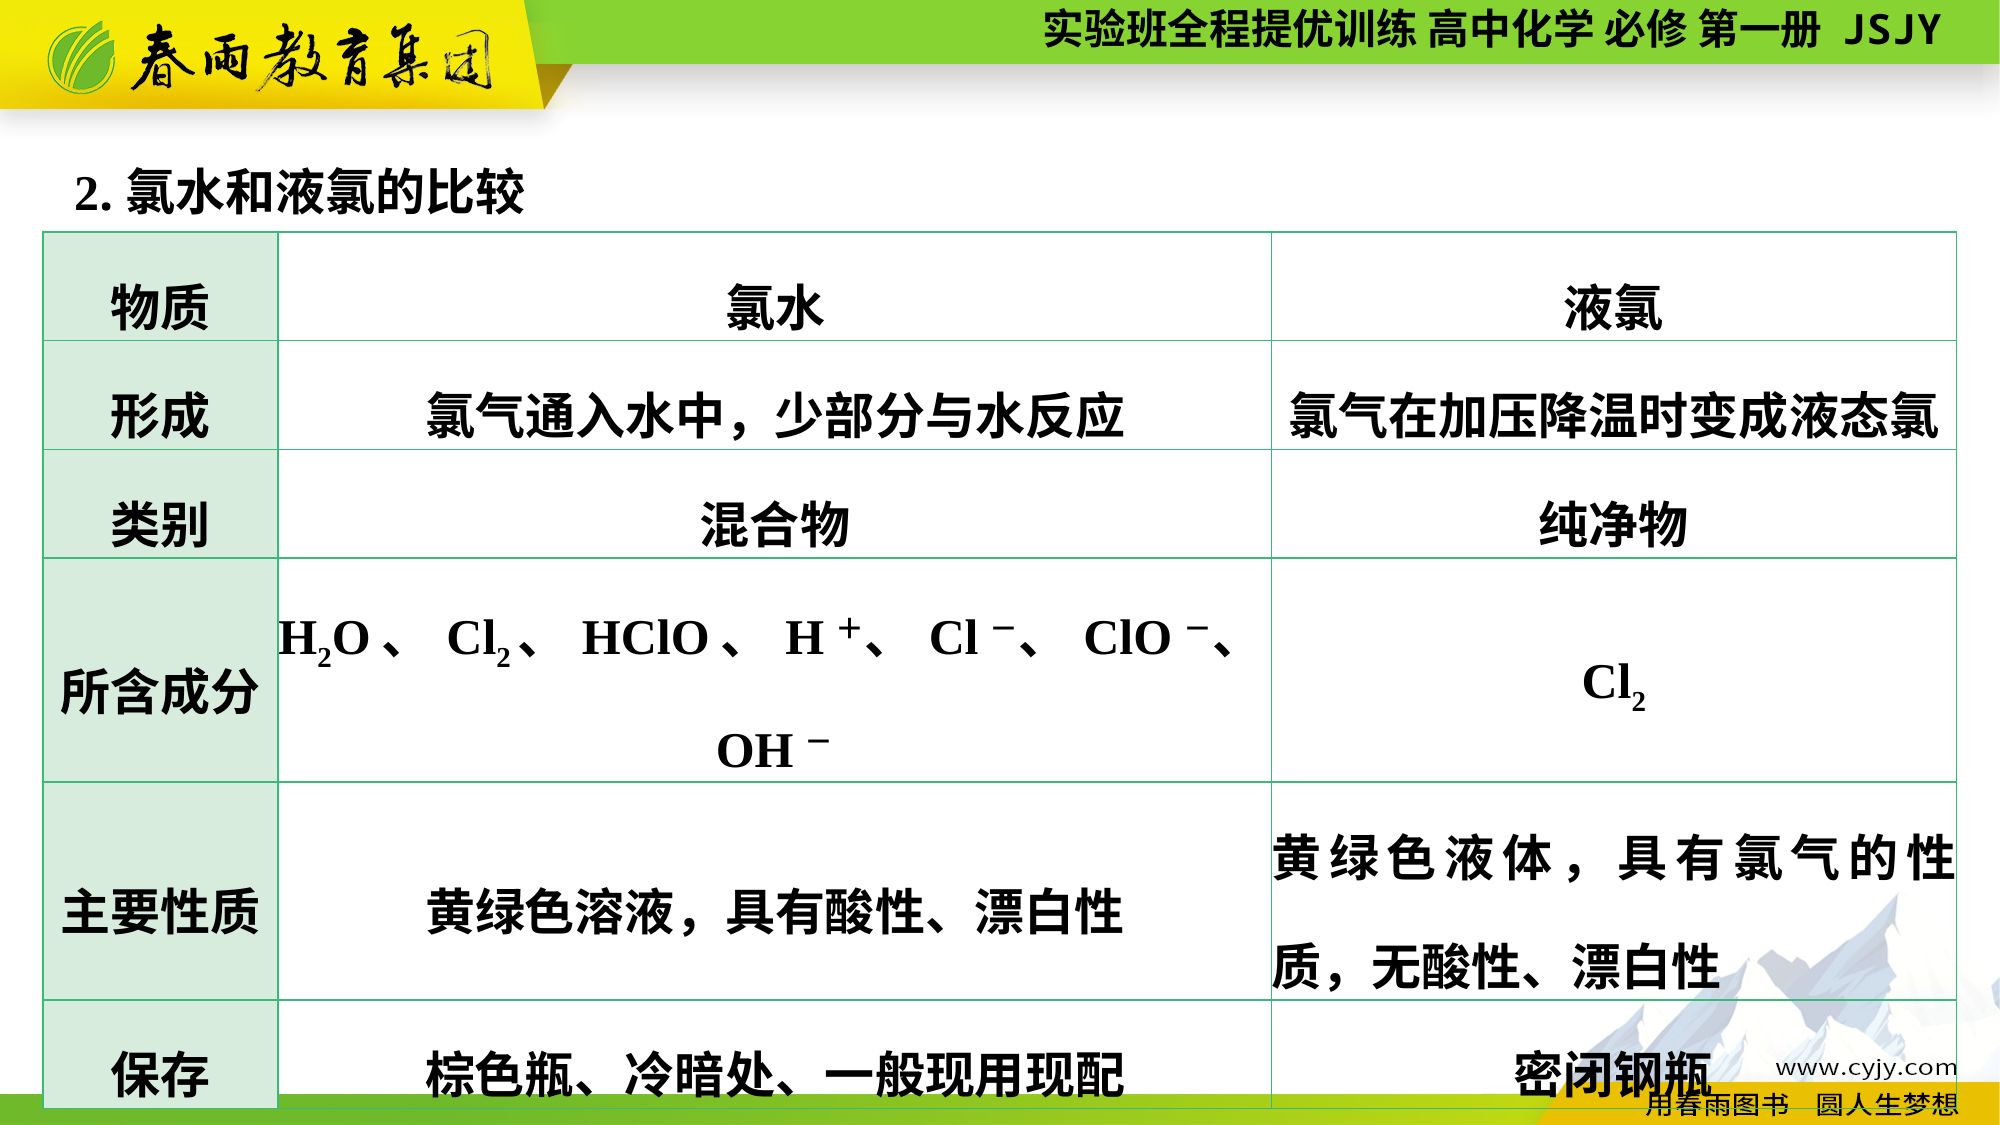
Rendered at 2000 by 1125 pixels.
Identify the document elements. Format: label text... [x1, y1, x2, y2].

table_cell 纯净物 [1272, 450, 1956, 557]
table_header 物质 [44, 233, 277, 340]
table_cell 所含成分 [44, 559, 277, 781]
table_cell Cl2 [1272, 559, 1956, 781]
table_cell 混合物 [279, 450, 1271, 557]
picture [0, 0, 2000, 1125]
table_header 液氯 [1272, 233, 1956, 340]
table_cell 棕色瓶、冷暗处、一般现用现配 [279, 1001, 1271, 1108]
table_cell 黄绿色溶液，具有酸性、漂白性 [279, 783, 1271, 999]
table_cell H2O、Cl2、HClO、H＋、Cl－、ClO－、OH－ [279, 559, 1271, 781]
table_cell 密闭钢瓶 [1272, 1001, 1956, 1108]
table_header 氯水 [279, 233, 1271, 340]
table_cell 氯气在加压降温时变成液态氯 [1272, 341, 1956, 449]
table_cell 主要性质 [44, 783, 277, 999]
list 2.氯水和液氯的比较 [59, 122, 1944, 217]
table_cell 氯气通入水中，少部分与水反应 [279, 341, 1271, 449]
table_cell 形成 [44, 341, 277, 449]
table_cell 类别 [44, 450, 277, 557]
table_cell 保存 [44, 1001, 277, 1108]
table_cell 黄绿色液体，具有氯气的性质，无酸性、漂白性 [1272, 783, 1956, 999]
